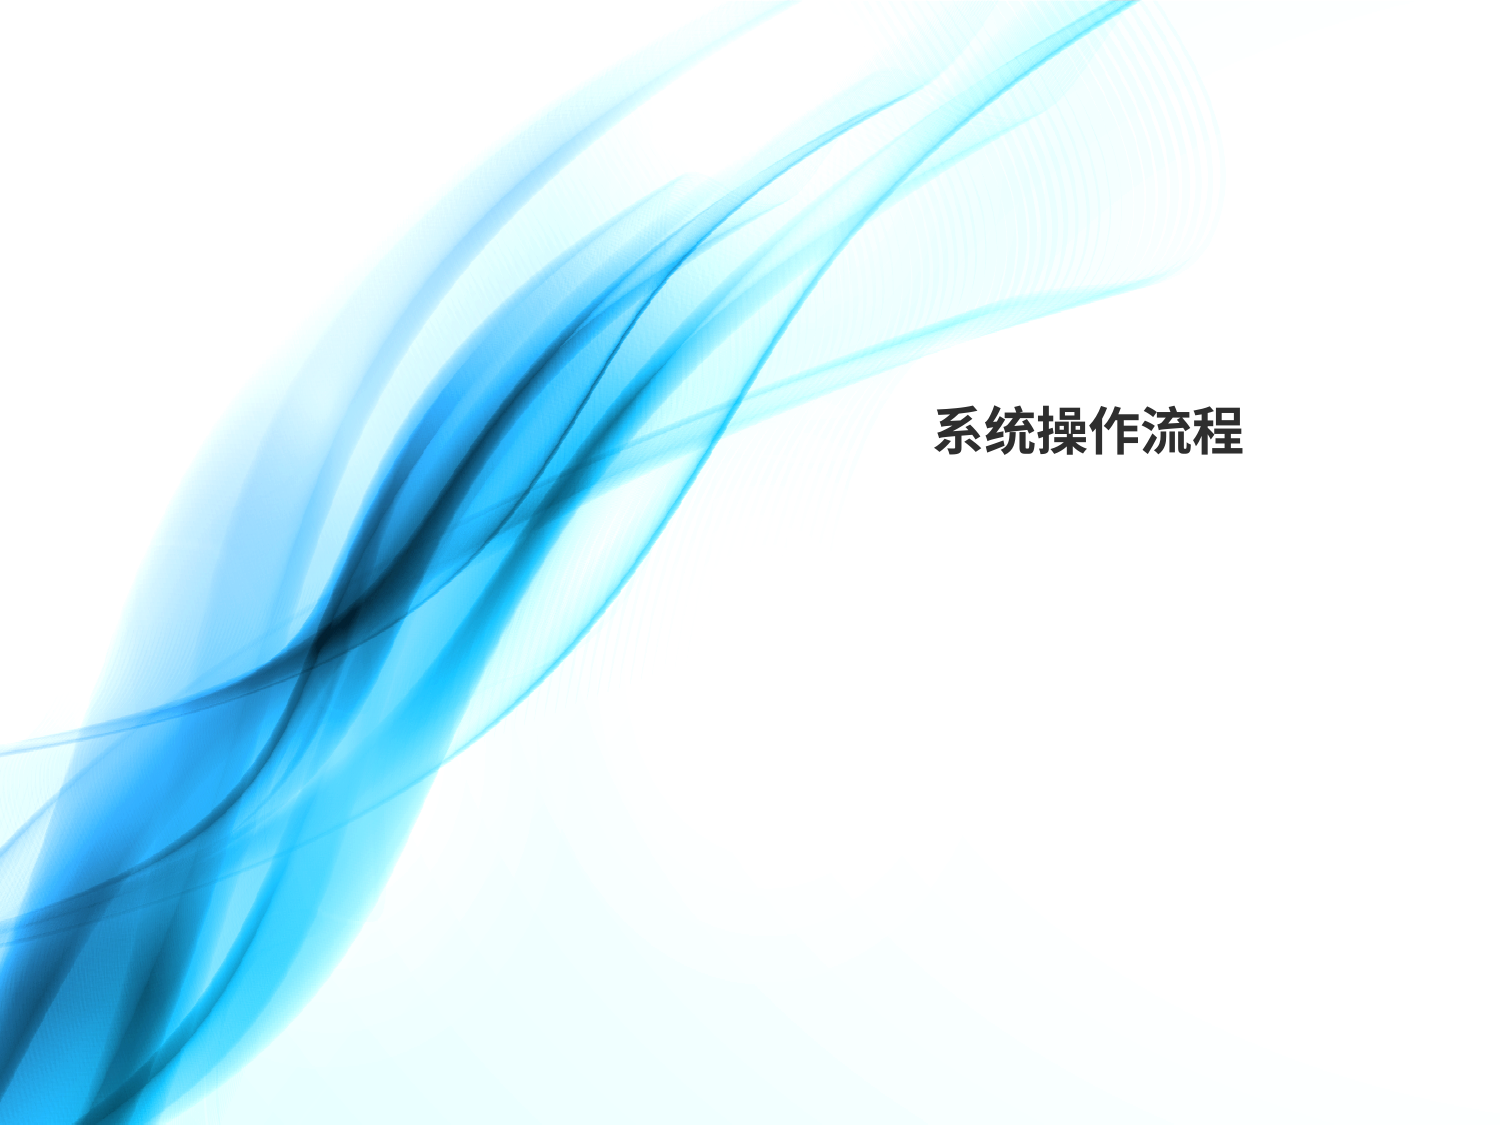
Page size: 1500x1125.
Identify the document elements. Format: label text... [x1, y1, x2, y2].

text_box [0, 0, 1500, 1125]
text_box [338, 241, 656, 605]
text_box 系统操作流程 [824, 392, 1257, 467]
